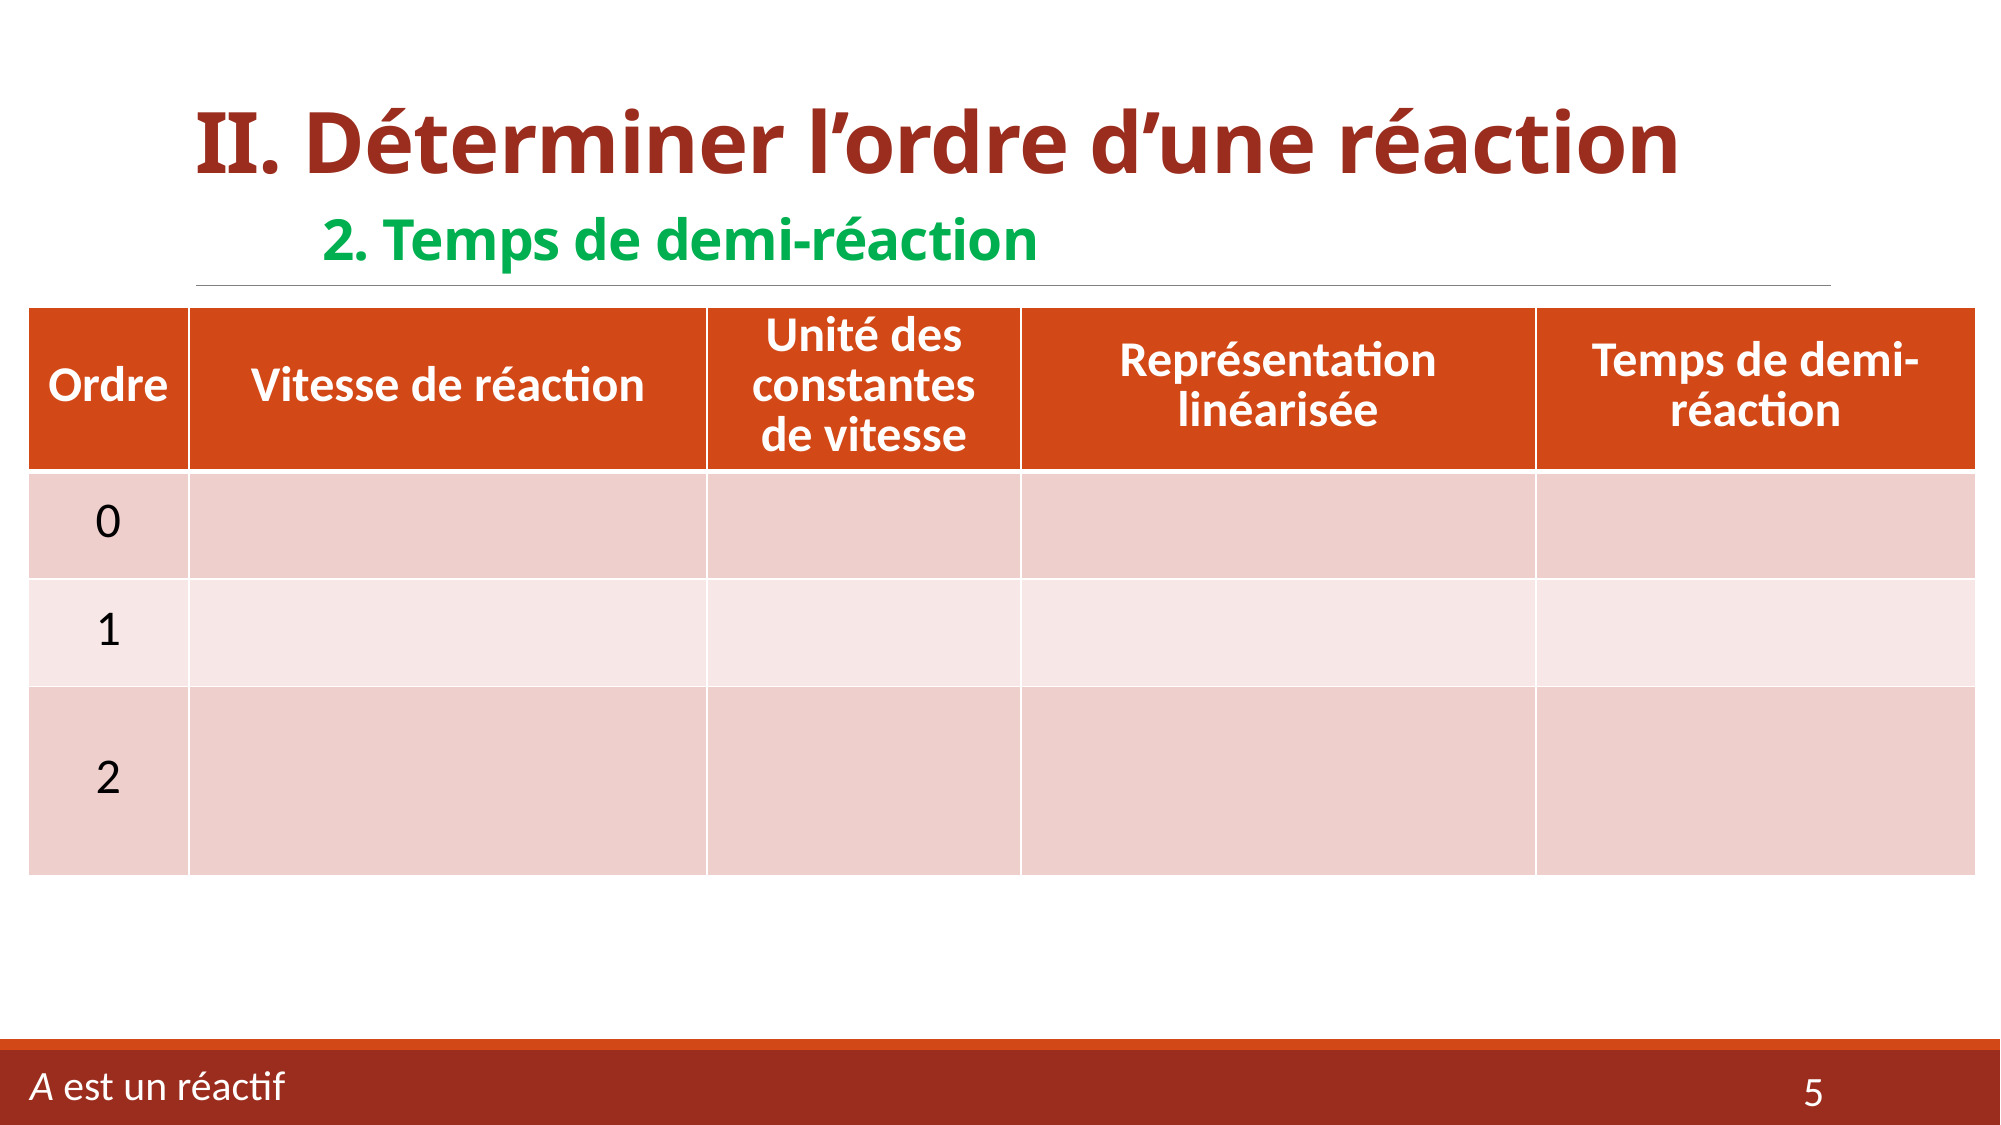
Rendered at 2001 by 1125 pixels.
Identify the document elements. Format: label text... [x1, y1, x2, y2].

title II. Déterminer l’ordre d’une réaction 2. Temps de demi-réaction [180, 47, 1830, 285]
text_box A est un réactif [0, 1056, 2000, 1125]
